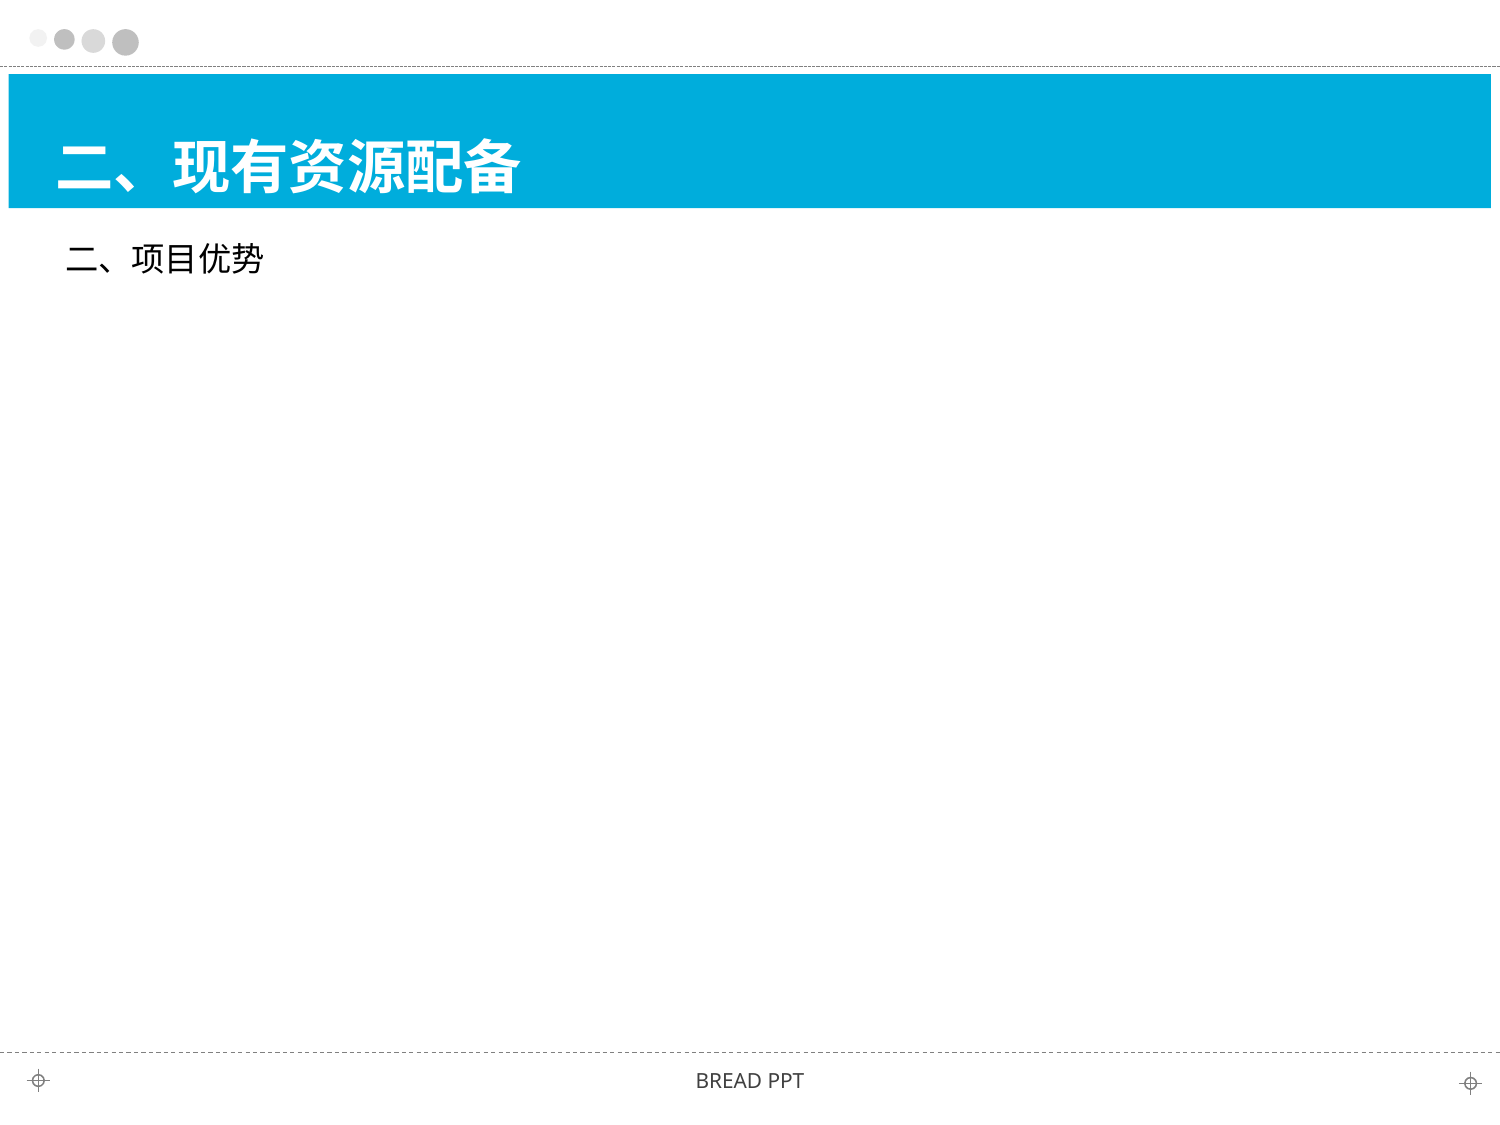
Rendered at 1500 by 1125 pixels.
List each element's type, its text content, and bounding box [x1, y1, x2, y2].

text_box 二、项目优势 [50, 230, 280, 285]
title 二、现有资源配备 [8, 74, 1491, 209]
